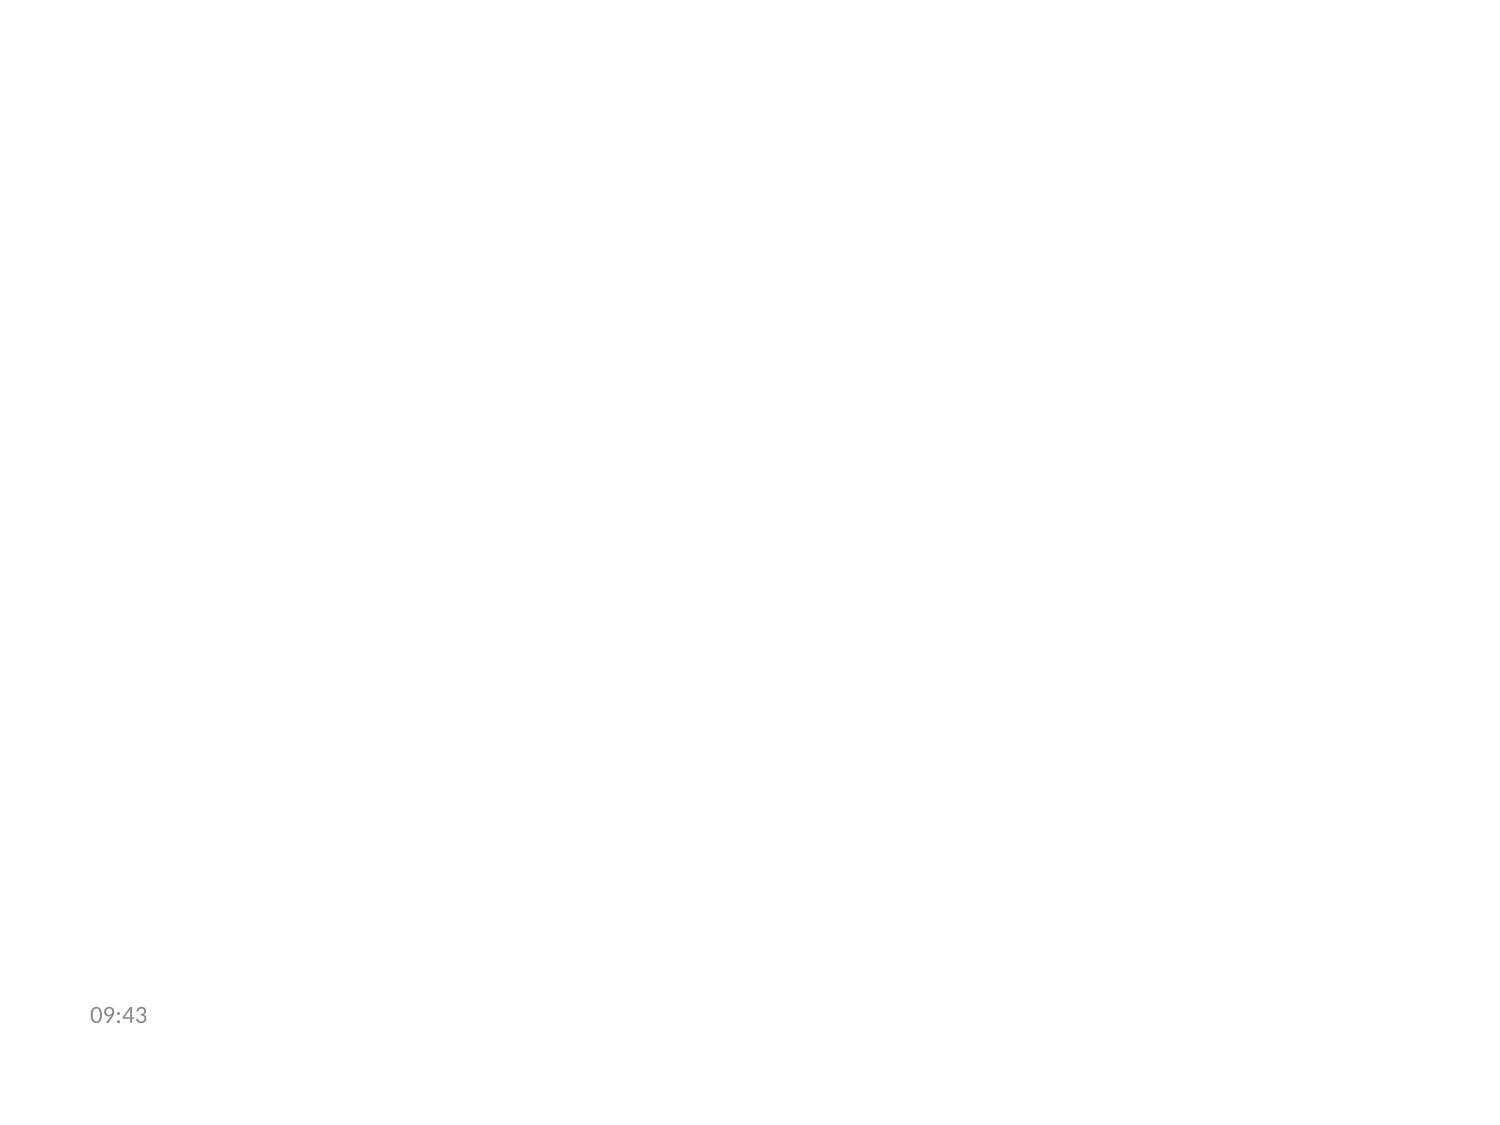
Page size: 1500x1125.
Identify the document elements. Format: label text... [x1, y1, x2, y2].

text_box 15:35 [75, 983, 425, 1044]
